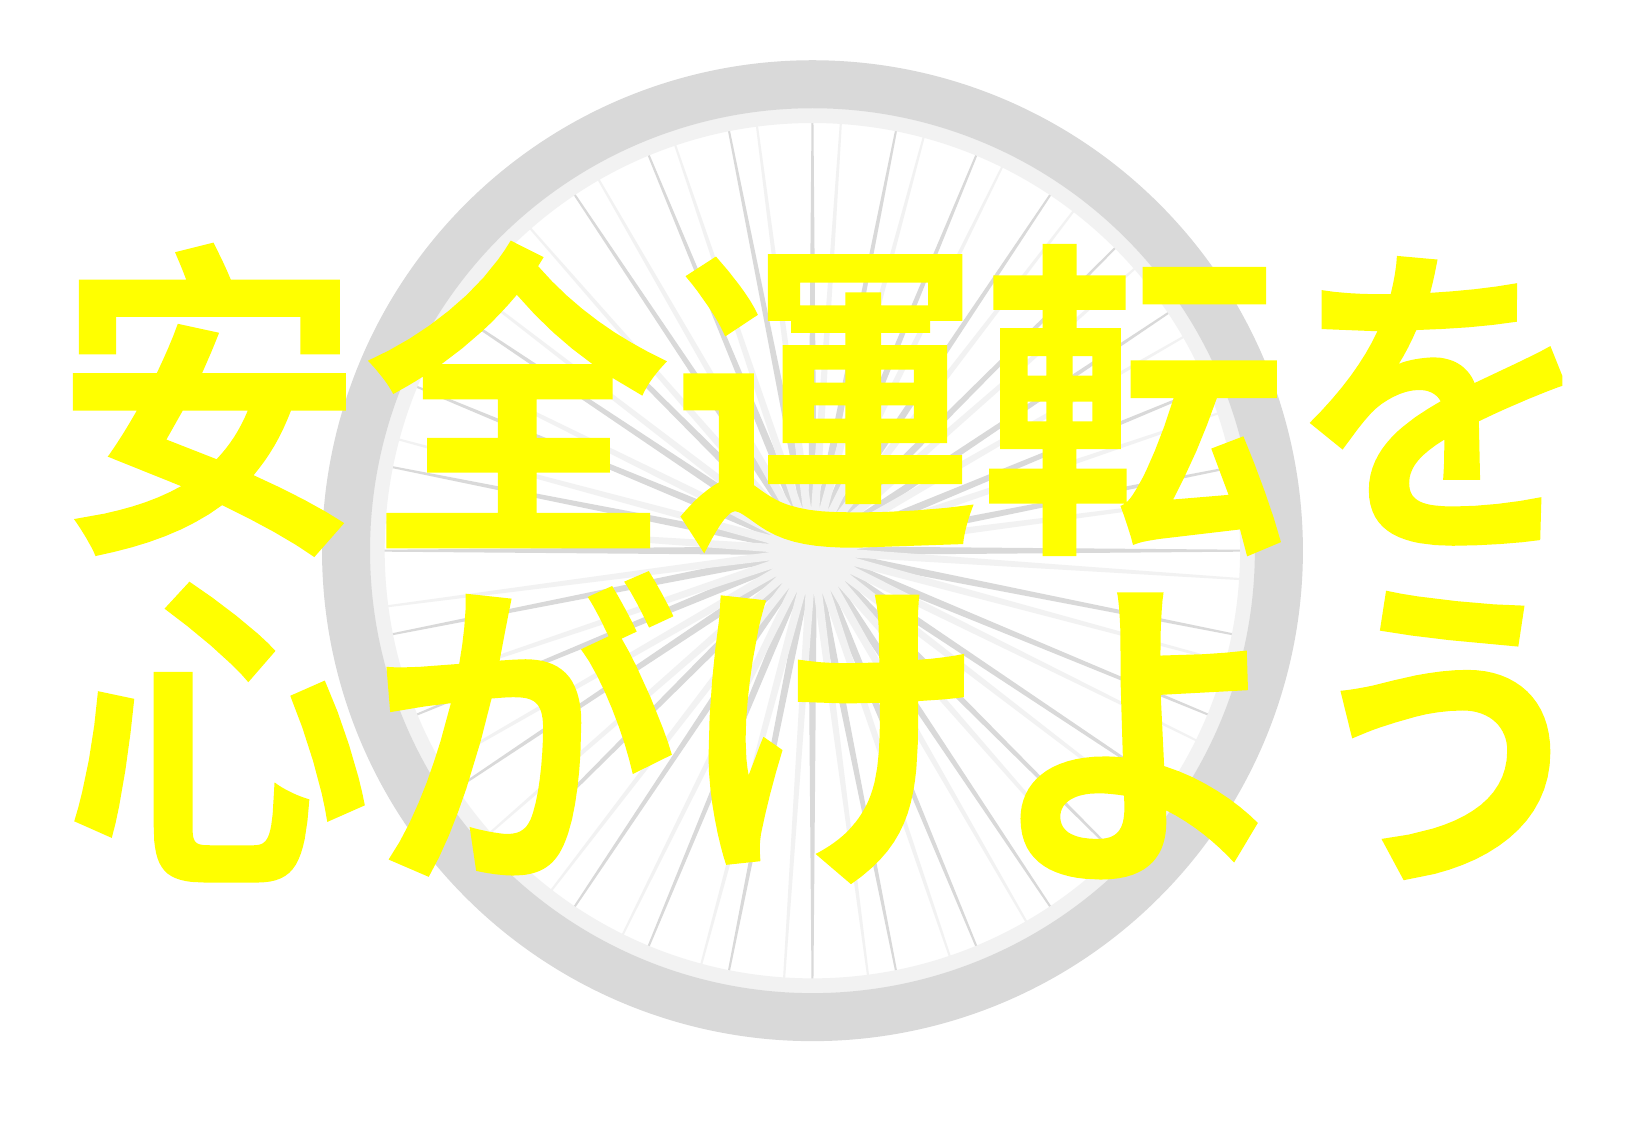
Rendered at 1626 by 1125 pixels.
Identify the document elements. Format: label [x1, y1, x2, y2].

text_box [321, 59, 1304, 1042]
